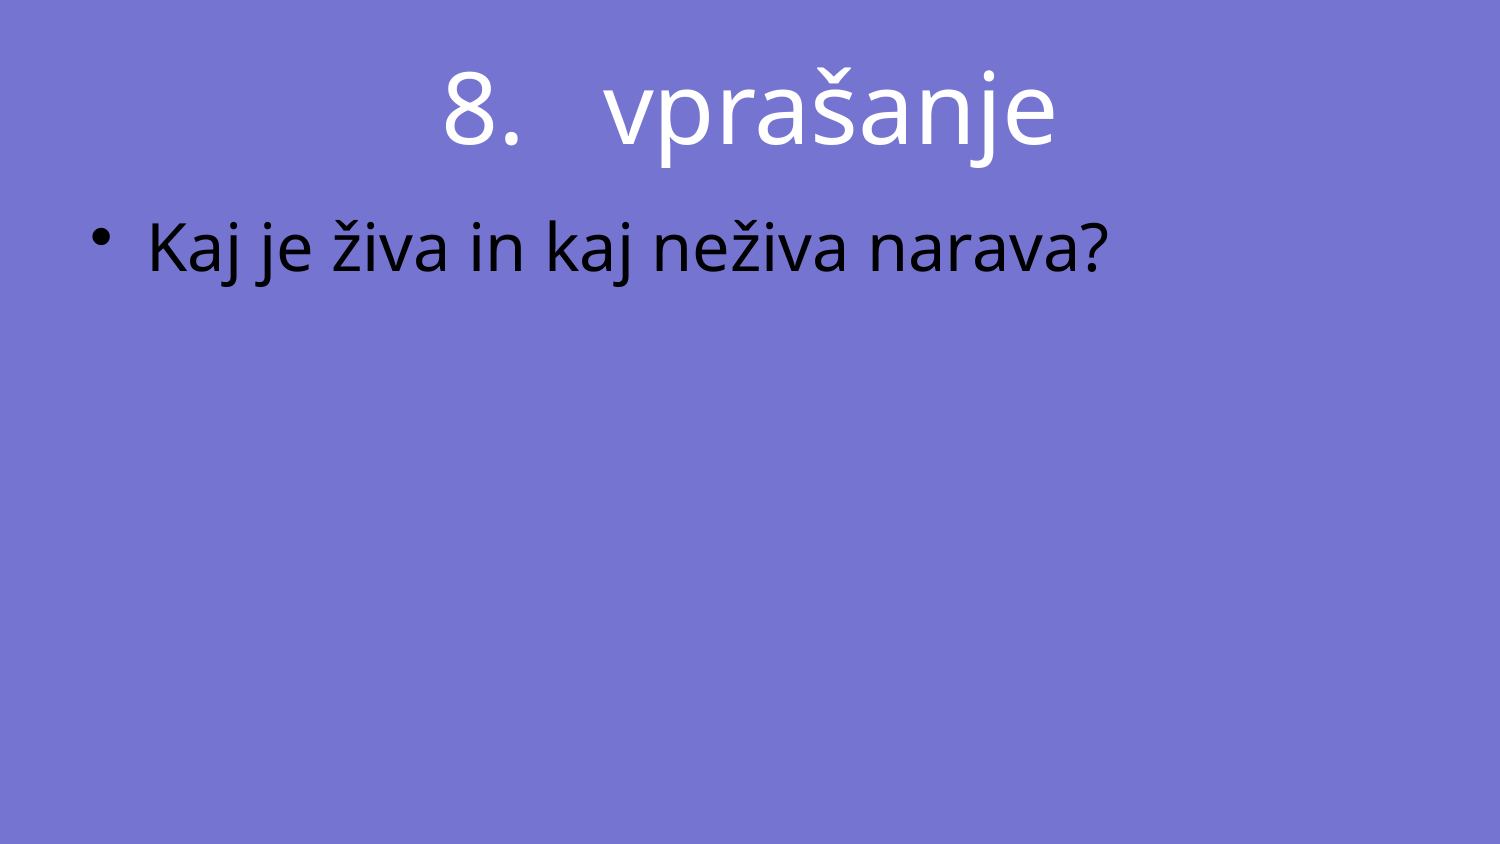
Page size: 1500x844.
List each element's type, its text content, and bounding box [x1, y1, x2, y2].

list Kaj je živa in kaj neživa narava? [74, 196, 1426, 754]
title 8. vprašanje [74, 33, 1426, 175]
